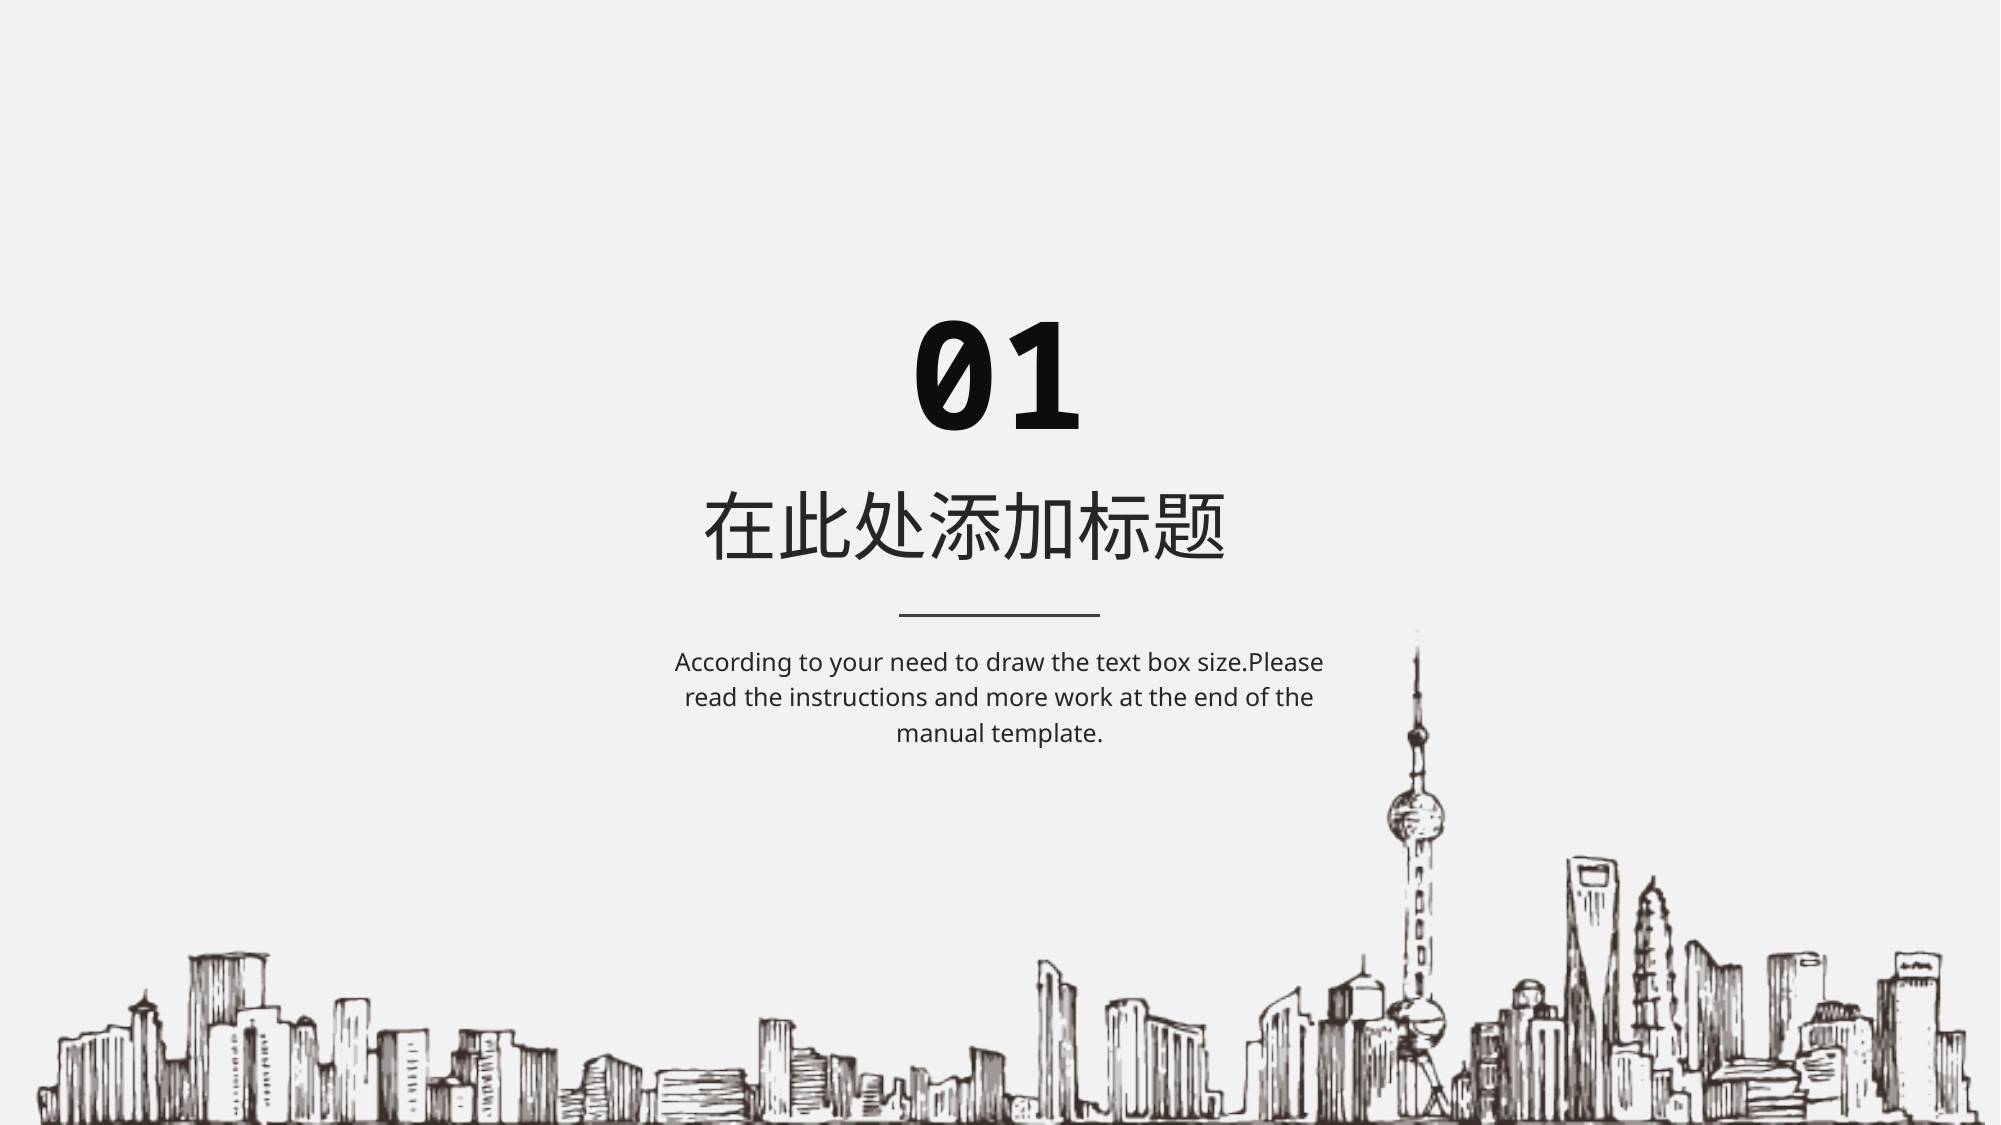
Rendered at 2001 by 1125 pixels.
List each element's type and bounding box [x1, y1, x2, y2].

text_box [632, 272, 1367, 754]
picture [0, 630, 1985, 1125]
